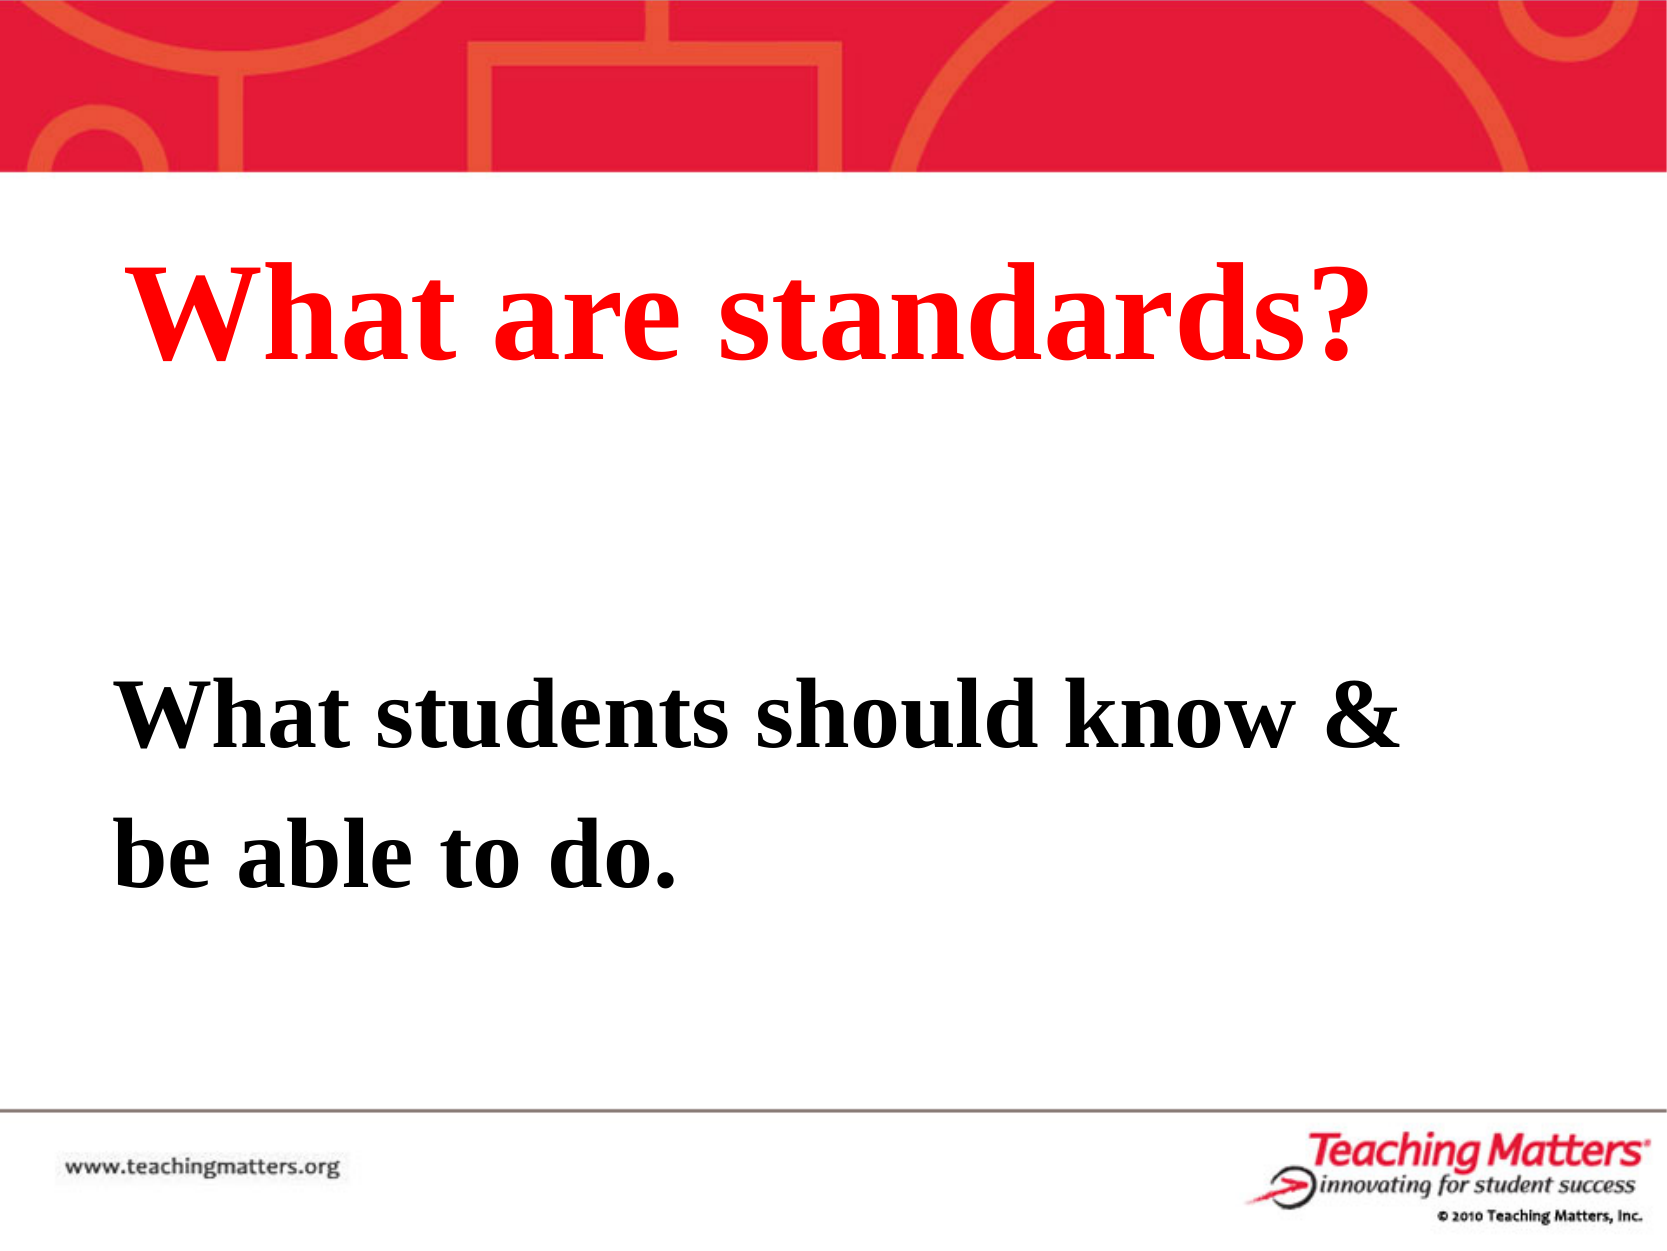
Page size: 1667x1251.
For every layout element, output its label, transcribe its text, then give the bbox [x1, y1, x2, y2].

list What students should know & be able to do. [96, 541, 1612, 974]
title What are standards? [108, 212, 1567, 426]
picture [0, 0, 1667, 1250]
